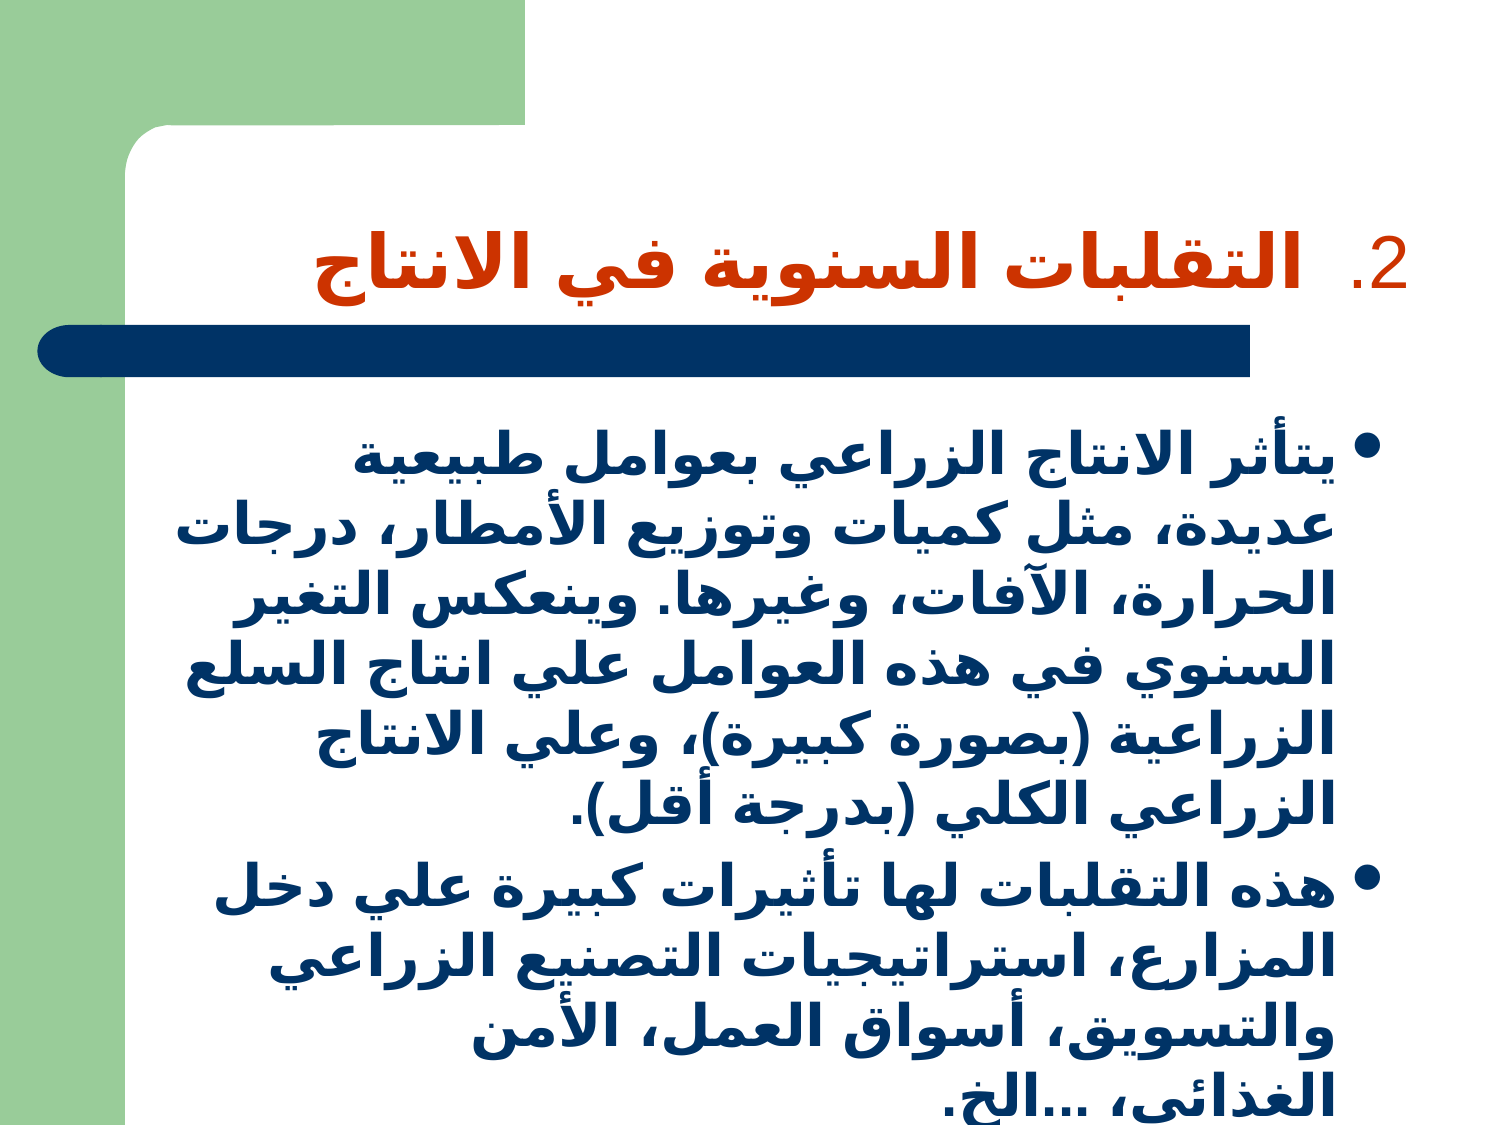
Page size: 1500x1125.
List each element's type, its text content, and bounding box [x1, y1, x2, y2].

title 2. التقلبات السنوية في الانتاج [125, 125, 1425, 313]
list يتأثر الانتاج الزراعي بعوامل طبيعية عديدة، مثل كميات وتوزيع الأمطار، درجات الحرارة، الآفات، وغيرها. وينعكس التغير السنوي في هذه العوامل علي انتاج السلع الزراعية (بصورة كبيرة)، وعلي الانتاج الزراعي الكلي (بدرجة أقل). هذه التقلبات لها تأثيرات كبيرة علي دخل المزارع، استراتيجيات التصنيع الزراعي والتسويق، أسواق العمل، الأمن الغذائي، ...الخ. [147, 408, 1410, 1020]
